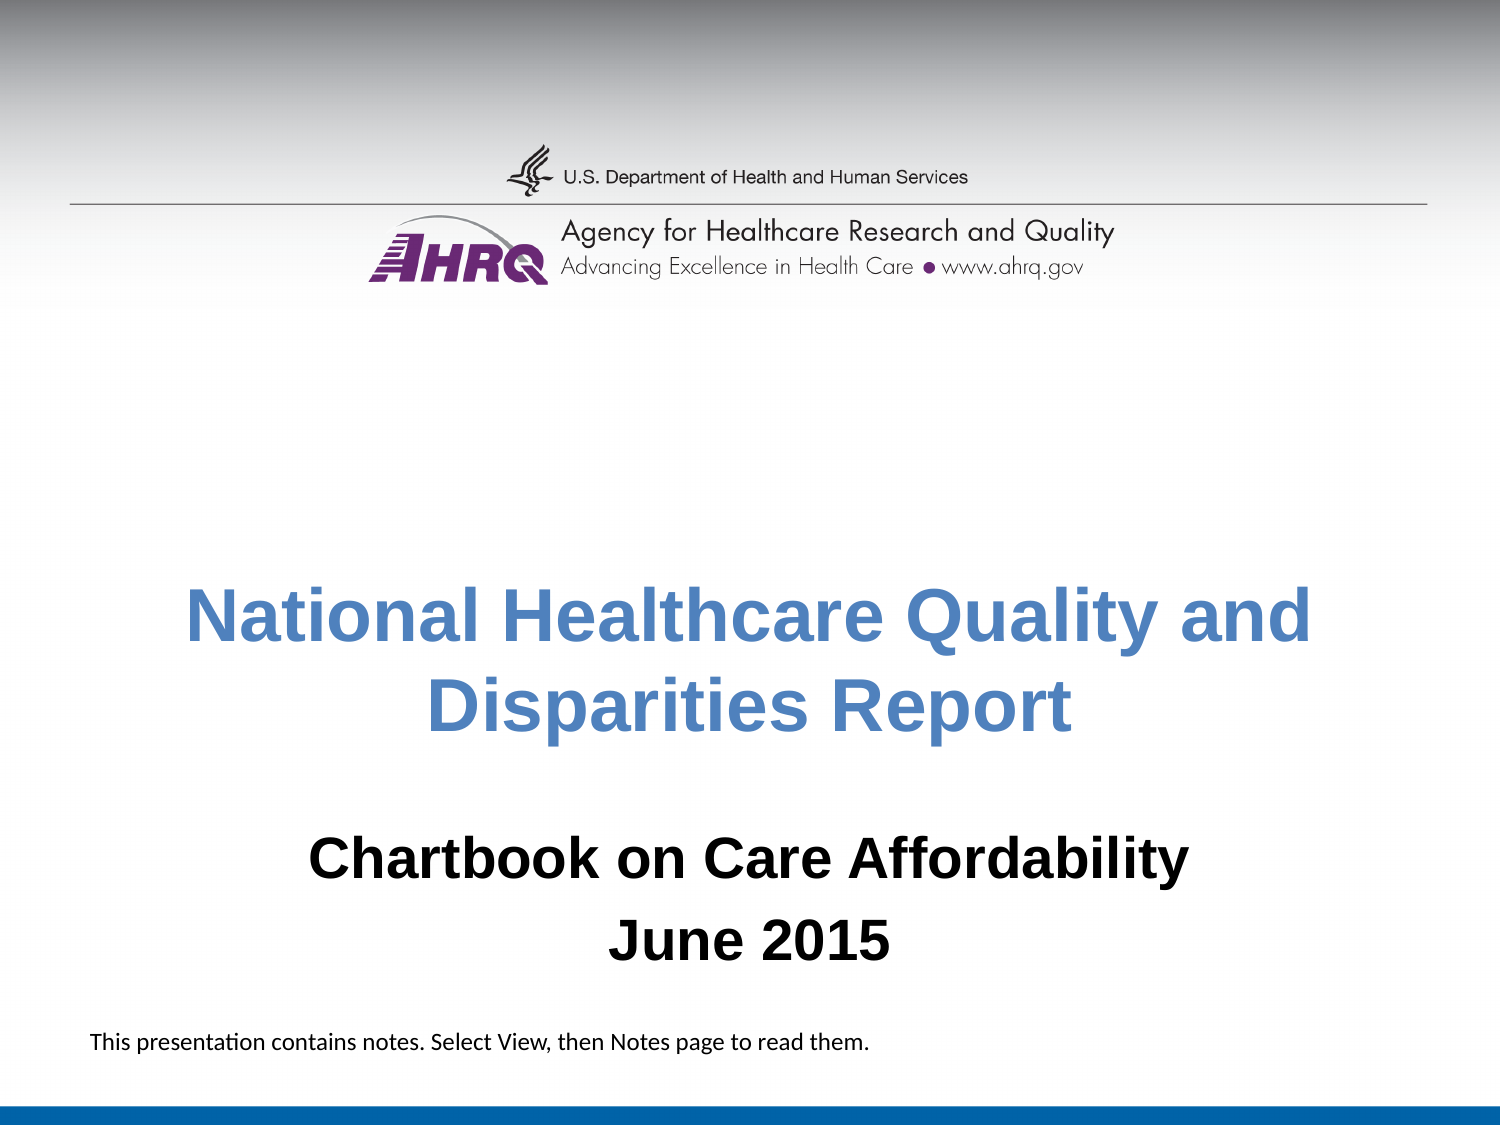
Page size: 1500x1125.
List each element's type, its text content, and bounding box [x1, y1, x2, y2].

text_box This presentation contains notes. Select View, then Notes page to read them. [75, 1018, 1400, 1063]
list Chartbook on Care Affordability June 2015 [75, 812, 1425, 1005]
title National Healthcare Quality and Disparities Report [75, 525, 1425, 788]
picture [0, 0, 1500, 1125]
